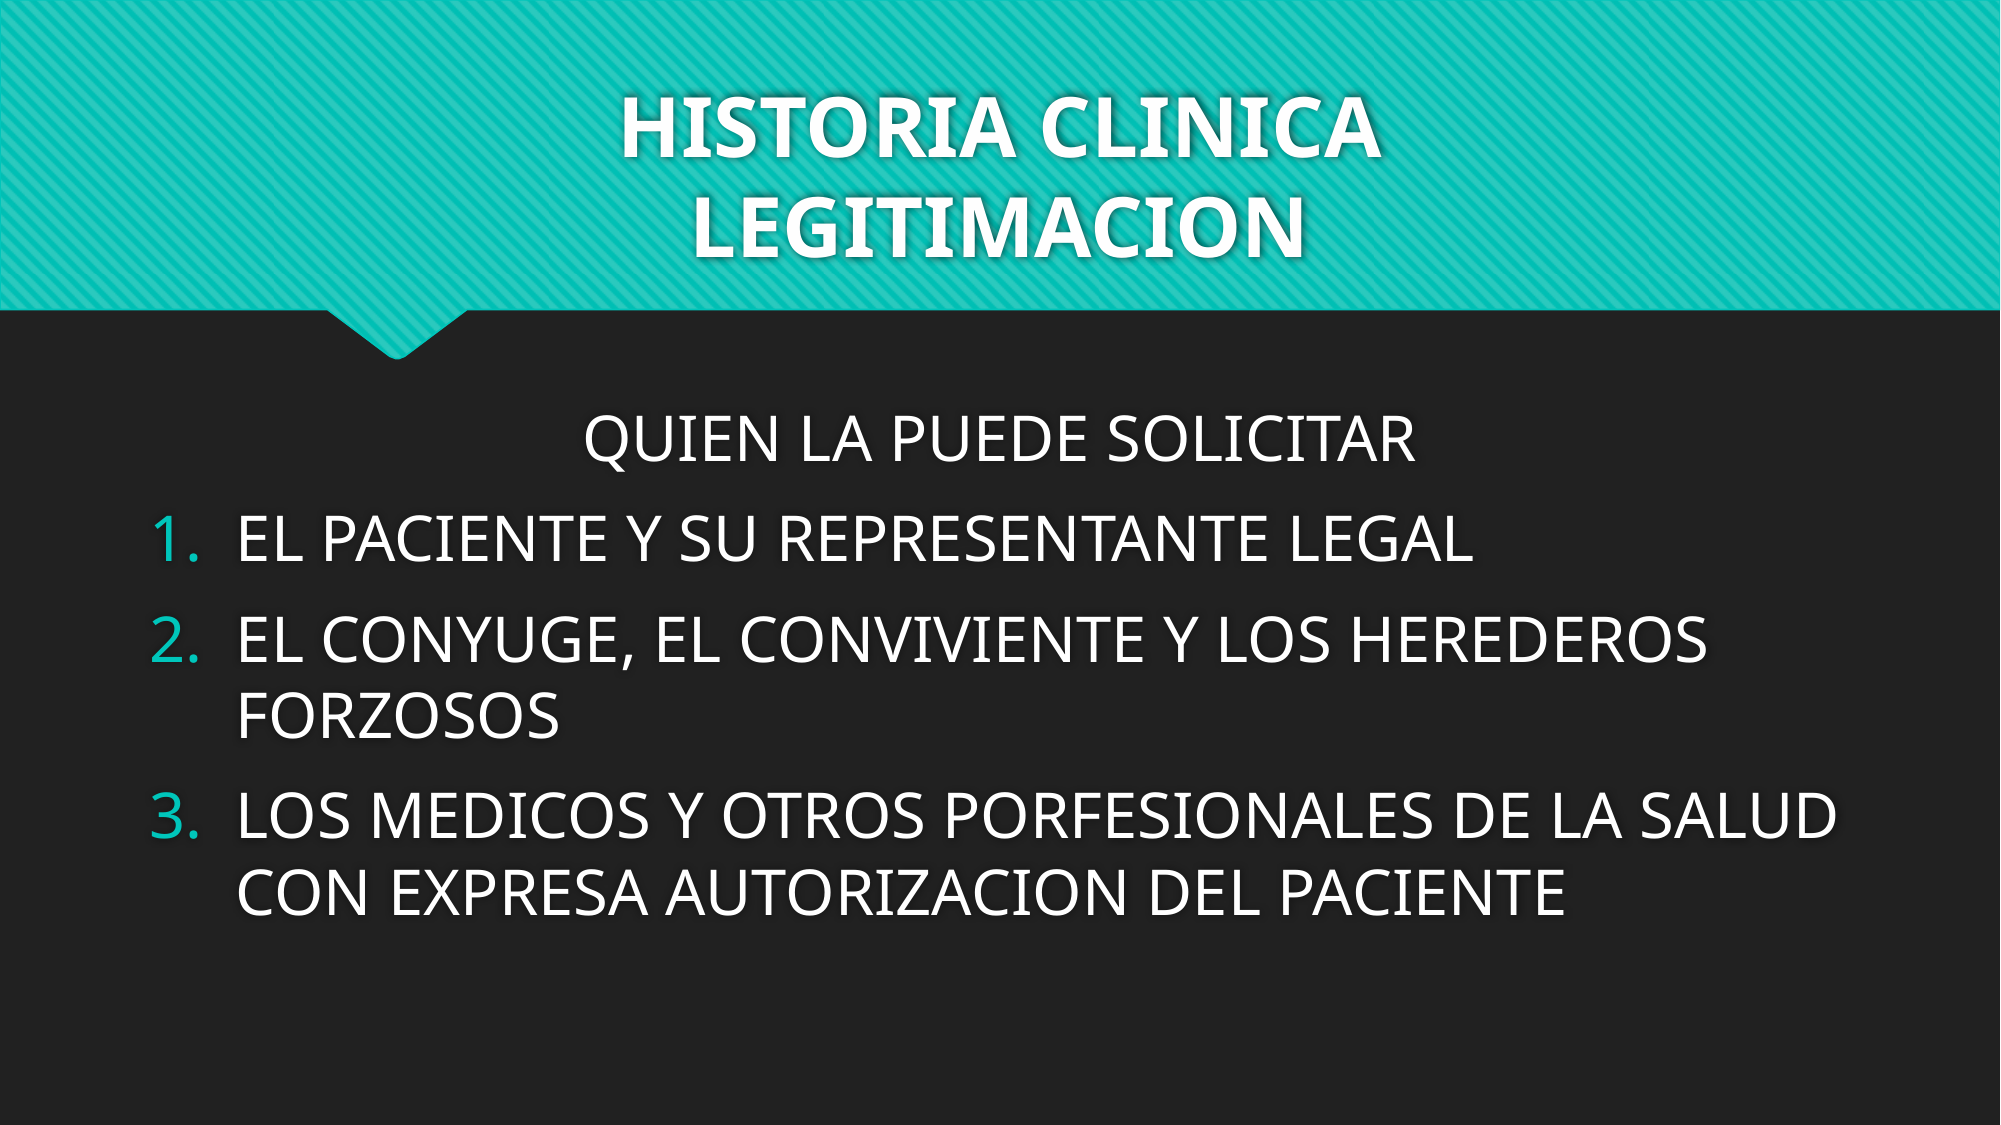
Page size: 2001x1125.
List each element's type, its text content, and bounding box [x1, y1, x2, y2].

title HISTORIA CLINICA LEGITIMACION [132, 73, 1868, 282]
list QUIEN LA PUEDE SOLICITAR EL PACIENTE Y SU REPRESENTANTE LEGAL EL CONYUGE, EL CONVIVIENTE Y LOS HEREDEROS FORZOSOS LOS MEDICOS Y OTROS PORFESIONALES DE LA SALUD CON EXPRESA AUTORIZACION DEL PACIENTE [134, 364, 1866, 962]
